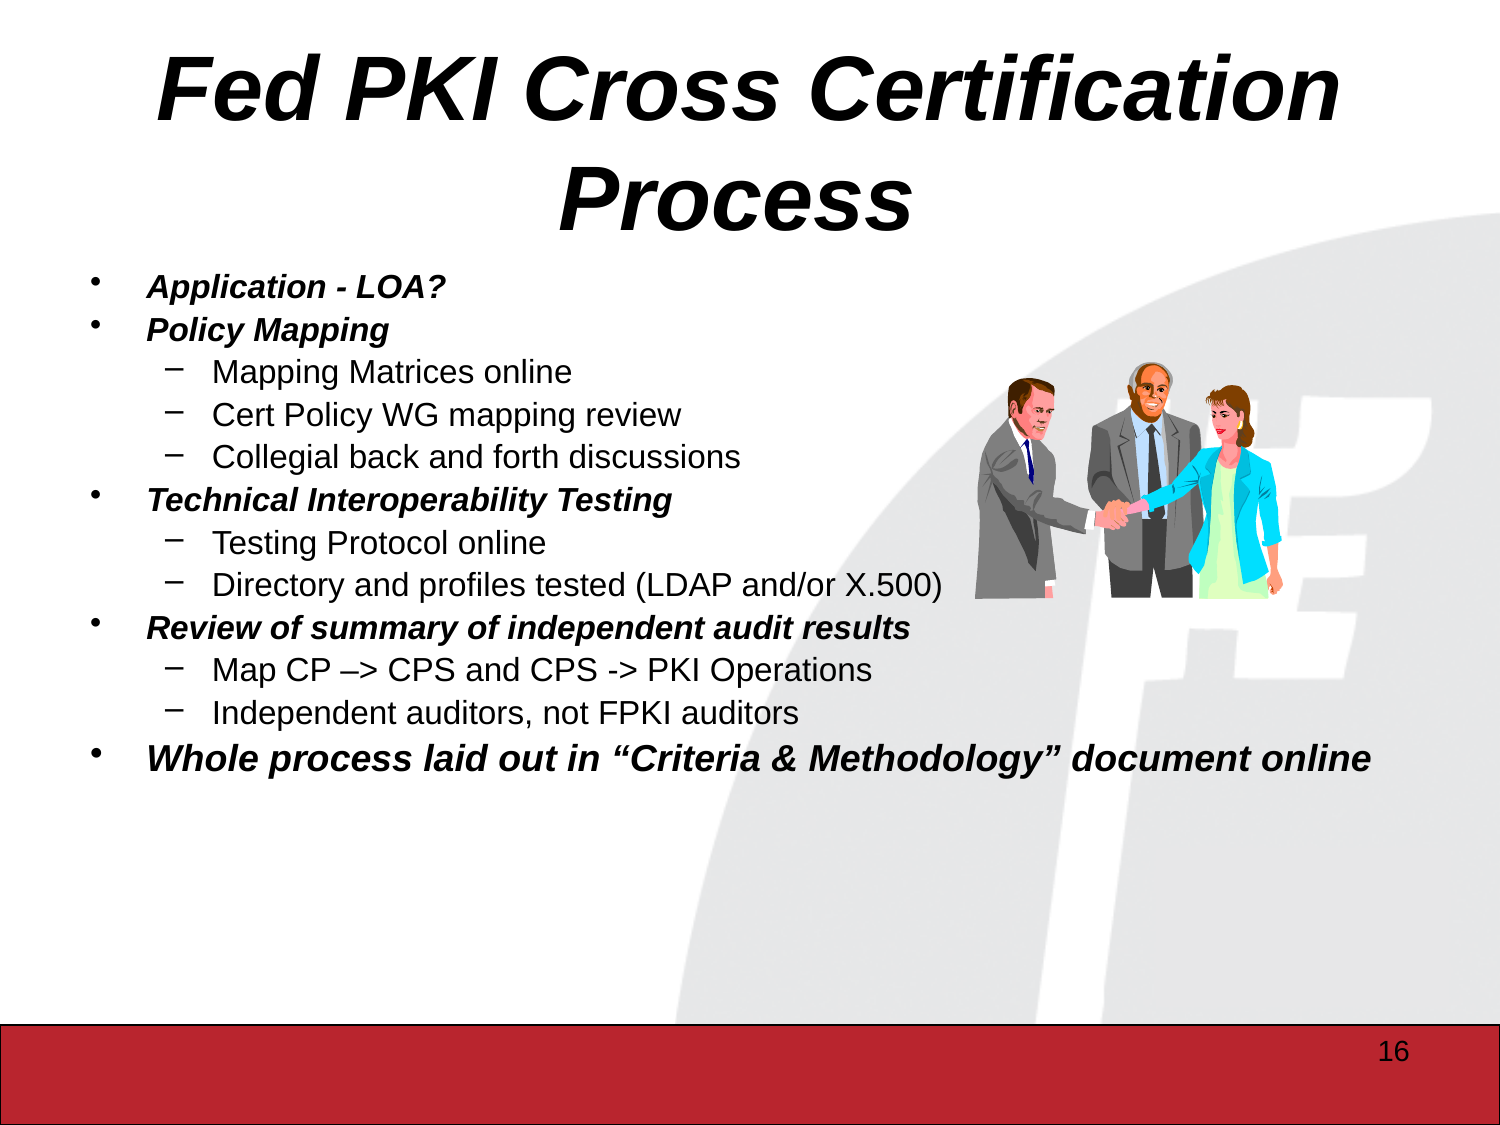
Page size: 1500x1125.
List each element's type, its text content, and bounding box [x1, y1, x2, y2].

picture [974, 362, 1284, 600]
picture [675, 212, 1500, 1024]
slide_number 16 [1074, 1024, 1425, 1103]
list Application - LOA? Policy Mapping Mapping Matrices online Cert Policy WG mapping review Collegial back and forth discussions Technical Interoperability Testing Testing Protocol online Directory and profiles tested (LDAP and/or X.500) Review of summary of independent audit results Map CP –> CPS and CPS -> PKI Operations Independent auditors, not FPKI auditors Whole process laid out in “Criteria & Methodology” document online [75, 262, 1425, 1005]
title Fed PKI Cross Certification Process [75, 45, 1425, 233]
